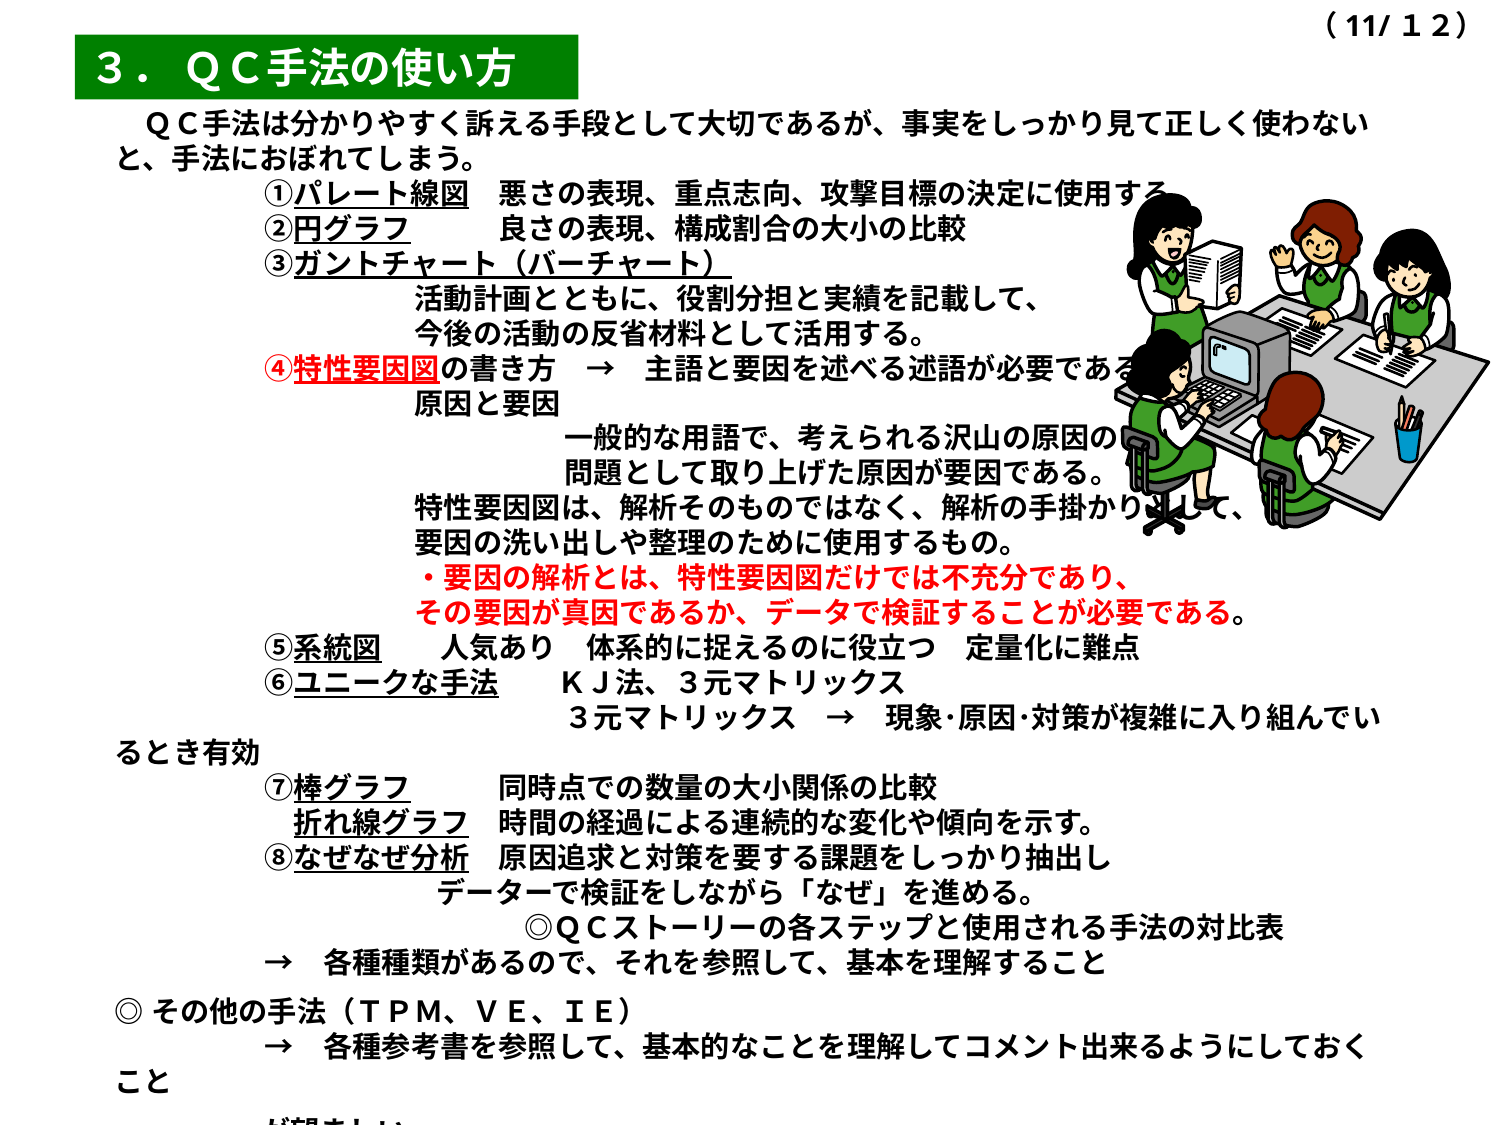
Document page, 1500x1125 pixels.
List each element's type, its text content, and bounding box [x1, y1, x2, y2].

slide_number （10/１２） [1187, 0, 1500, 75]
picture [1113, 188, 1491, 537]
text_box ３． ＱＣ手法の使い方 [74, 34, 579, 100]
text_box ＱＣ手法は分かりやすく訴える手段として大切であるが、事実をしっかり見て正しく使わないと、手法におぼれてしまう。 ①パレート線図 悪さの表現、重点志向、攻撃目標の決定に使用する。 ②円グラフ 良さの表現、構成割合の大小の比較 ③ガントチャート（バーチャート） 活動計画とともに、役割分担と実績を記載して、 今後の活動の反省材料として活用する。 ④特性要因図の書き方 → 主語と要因を述べる述語が必要である。 原因と要因 一般的な用語で、考えられる沢山の原因の中から、 問題として取り上げた原因が要因である。 特性要因図は、解析そのものではなく、解析の手掛かりとして、 要因の洗い出しや整理のために使用するもの。 ・要因の解析とは、特性要因図だけでは不充分であり、 その要因が真因であるか、データで検証することが必要である。 ⑤系統図 人気あり 体系的に捉えるのに役立つ 定量化に難点 ⑥ユニークな手法 ＫＪ法、３元マトリックス ３元マトリックス → 現象･原因･対策が複雑に入り組んでいるとき有効 ⑦棒グラフ 同時点での数量の大小関係の比較 折れ線グラフ 時間の経過による連続的な変化や傾向を示す。 ⑧なぜなぜ分析 原因追求と対策を要する課題をしっかり抽出し データーで検証をしながら「なぜ」を進める。 ◎ＱＣストーリーの各ステップと使用される手法の対比表 → 各種種類があるので、それを参照して、基本を理解すること ◎その他の手法（ＴＰＭ、ＶＥ、ＩＥ） → 各種参考書を参照して、基本的なことを理解してコメント出来るようにしておくこと が望ましい。 [99, 97, 1400, 1125]
